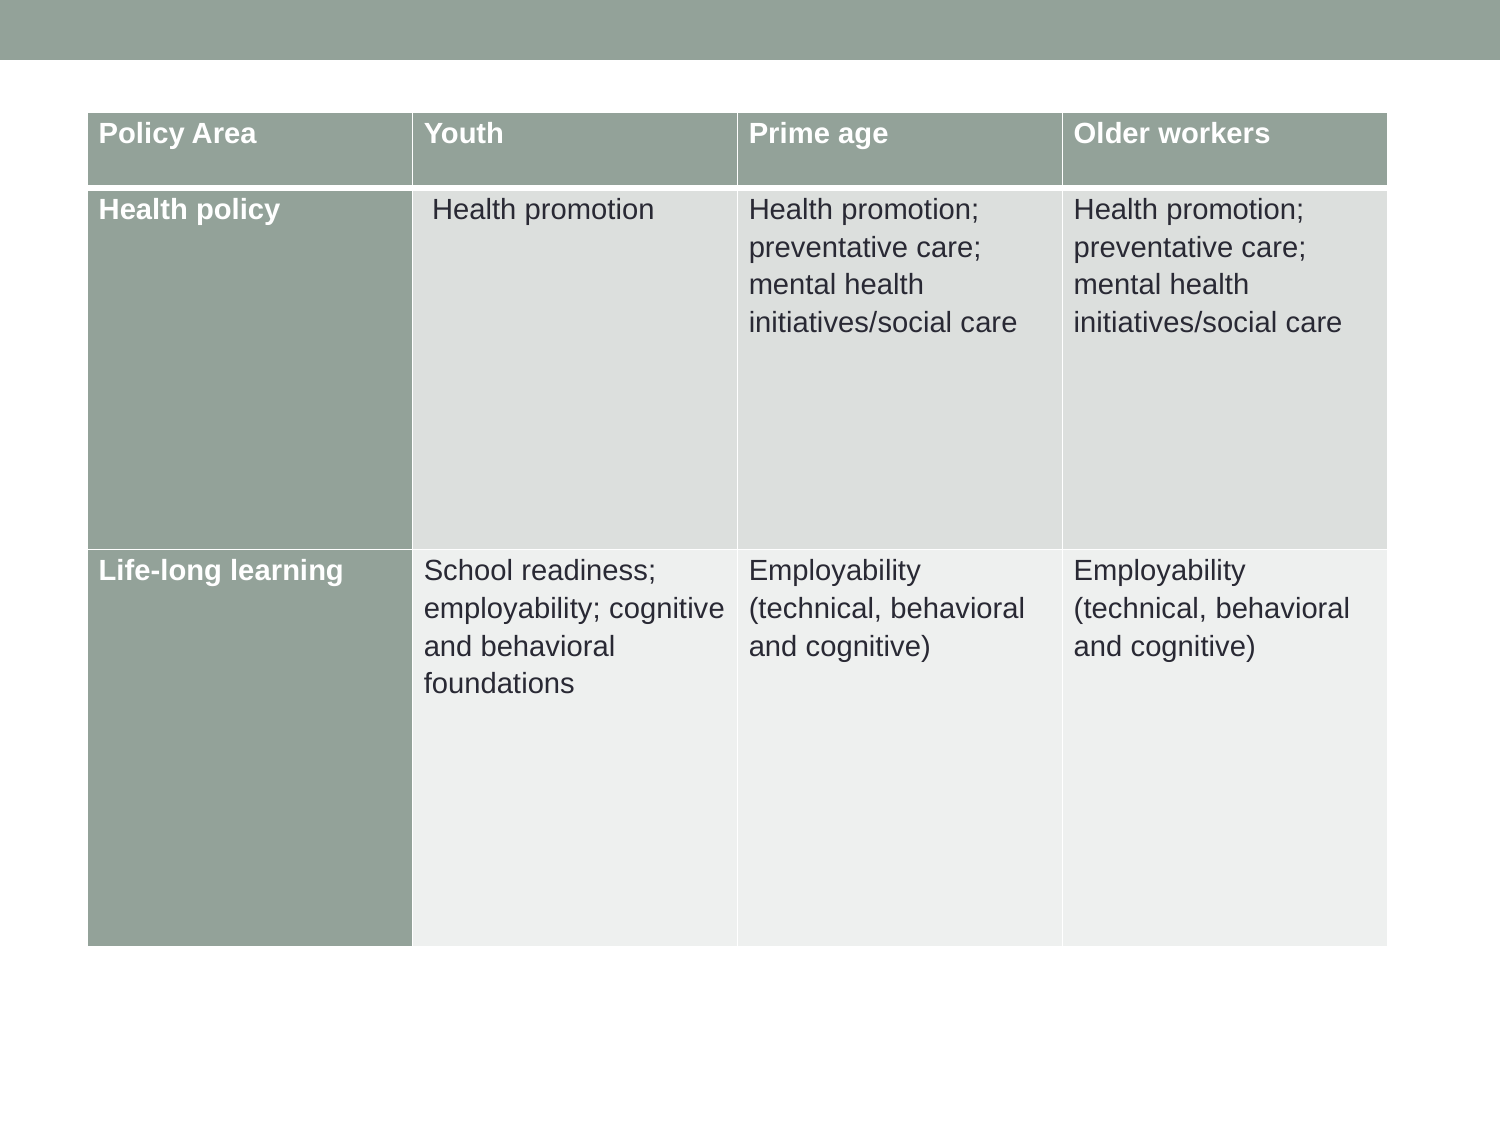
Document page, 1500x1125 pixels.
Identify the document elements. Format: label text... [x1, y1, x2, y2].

table_cell School readiness; employability; cognitive and behavioral foundations [413, 550, 737, 946]
table_cell Health promotion; preventative care; mental health initiatives/social care [1063, 191, 1387, 549]
table_cell Employability (technical, behavioral and cognitive) [1063, 550, 1387, 946]
table_header Older workers [1063, 113, 1387, 185]
table_cell Employability (technical, behavioral and cognitive) [738, 550, 1062, 946]
table_cell Health policy [88, 191, 412, 549]
table_cell Life-long learning [88, 550, 412, 946]
table_cell Health promotion; preventative care; mental health initiatives/social care [738, 191, 1062, 549]
table_cell Health promotion [413, 191, 737, 549]
table_header Youth [413, 113, 737, 185]
table_header Prime age [738, 113, 1062, 185]
table_header Policy Area [88, 113, 412, 185]
